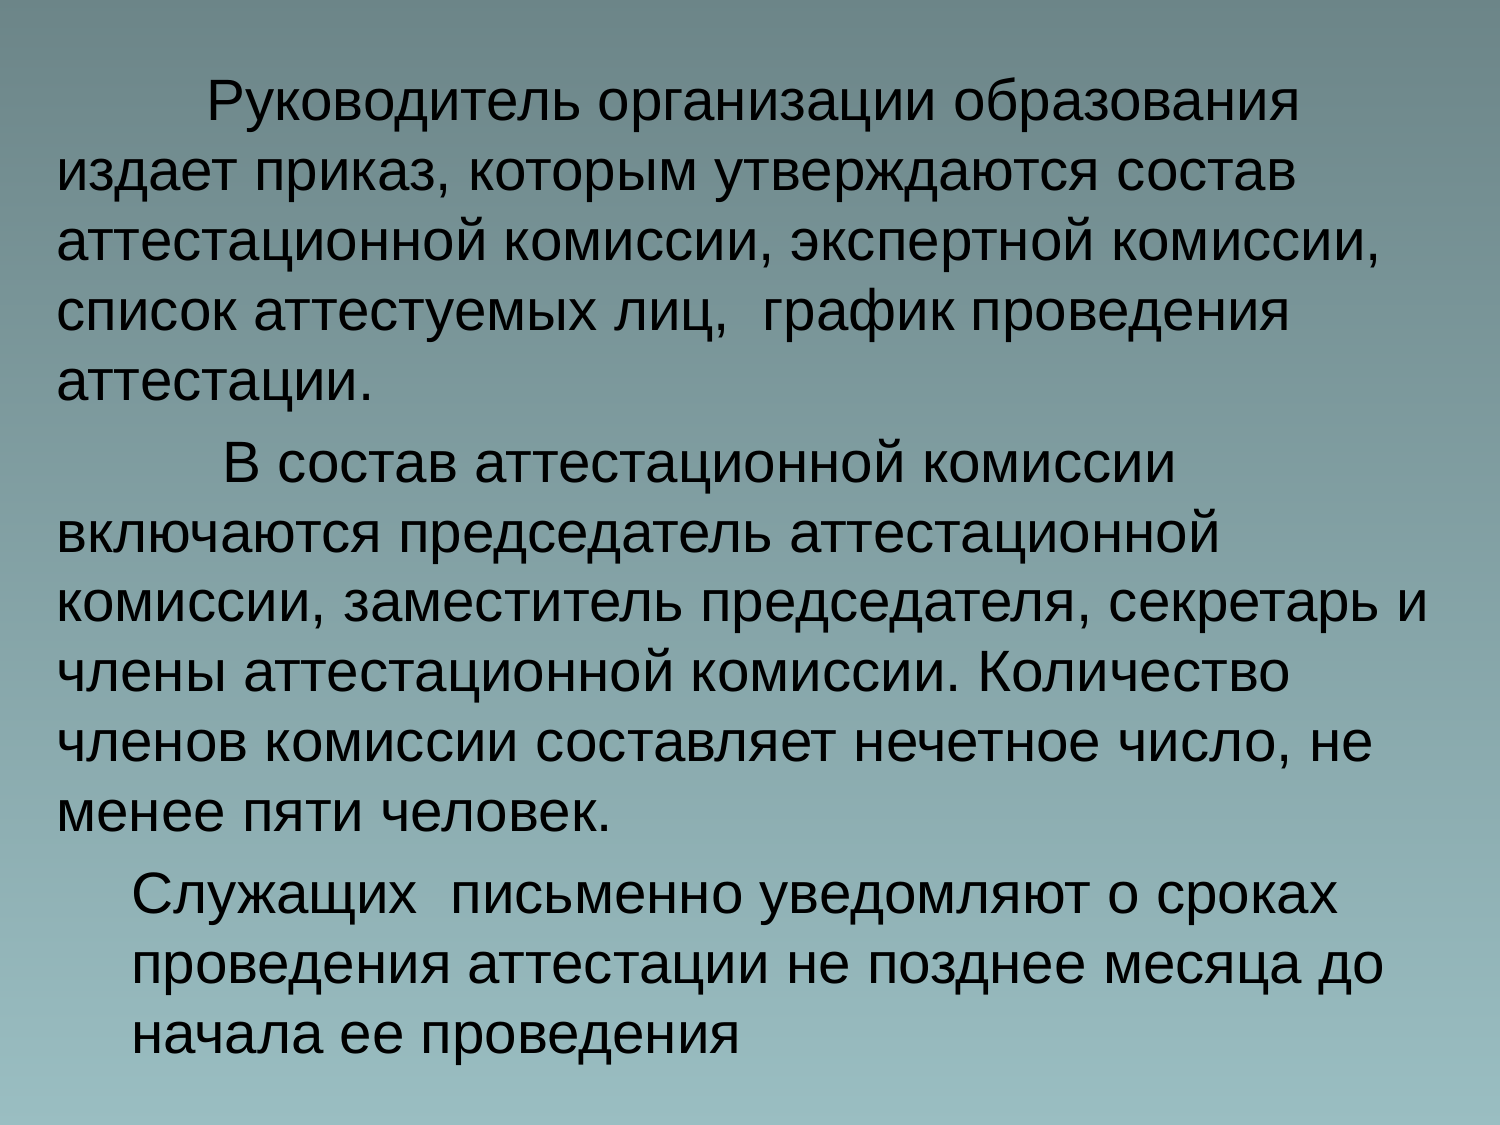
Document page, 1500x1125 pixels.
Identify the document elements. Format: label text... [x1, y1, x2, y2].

list Руководитель организации образования издает приказ, которым утверждаются состав аттестационной комиссии, экспертной комиссии, список аттестуемых лиц, график проведения аттестации. В состав аттестационной комиссии включаются председатель аттестационной комиссии, заместитель председателя, секретарь и члены аттестационной комиссии. Количество членов комиссии составляет нечетное число, не менее пяти человек. Служащих письменно уведомляют о сроках проведения аттестации не позднее месяца до начала ее проведения [41, 54, 1459, 797]
